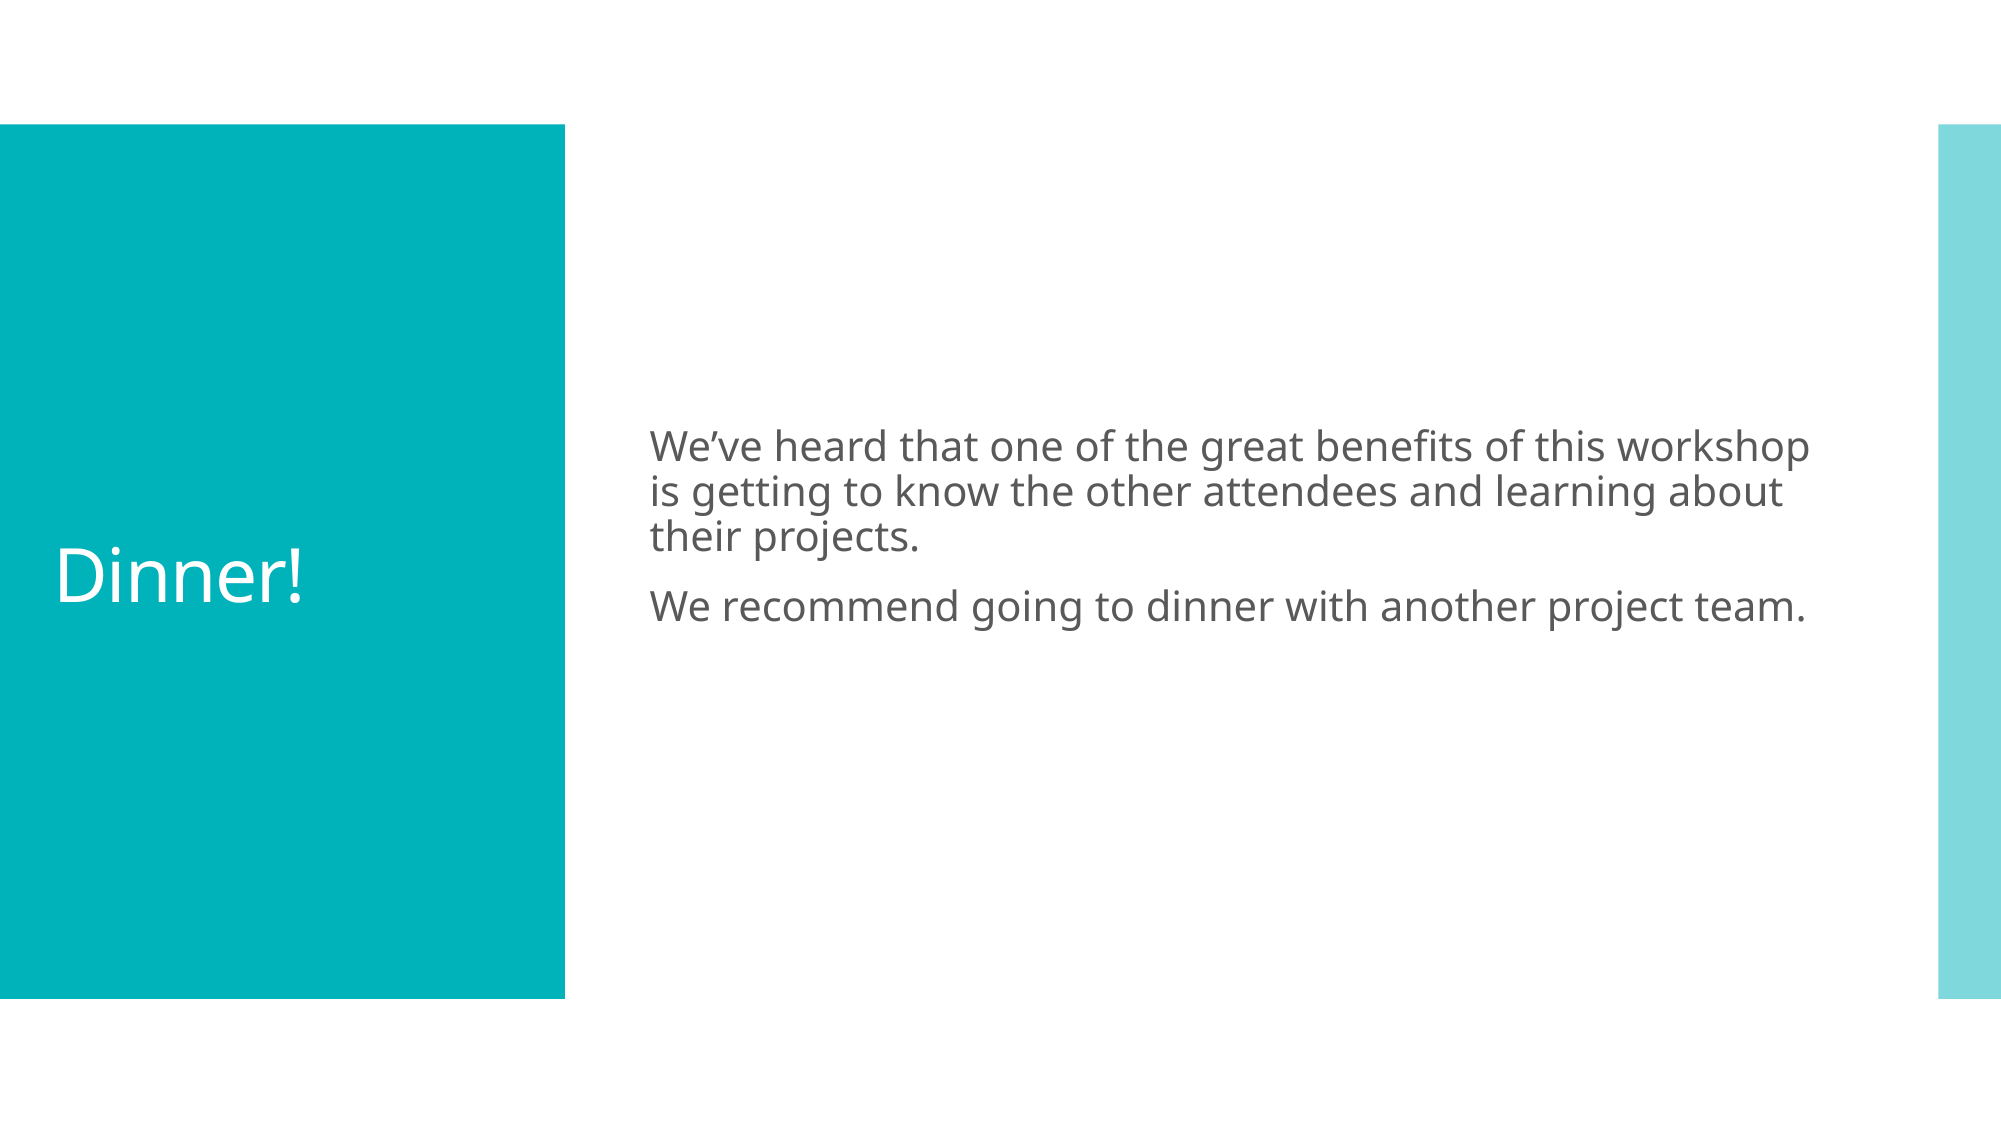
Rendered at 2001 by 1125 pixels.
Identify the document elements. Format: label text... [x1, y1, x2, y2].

title Dinner! [38, 499, 504, 626]
list We’ve heard that one of the great benefits of this workshop is getting to know the other attendees and learning about their projects. We recommend going to dinner with another project team. [634, 142, 1835, 983]
